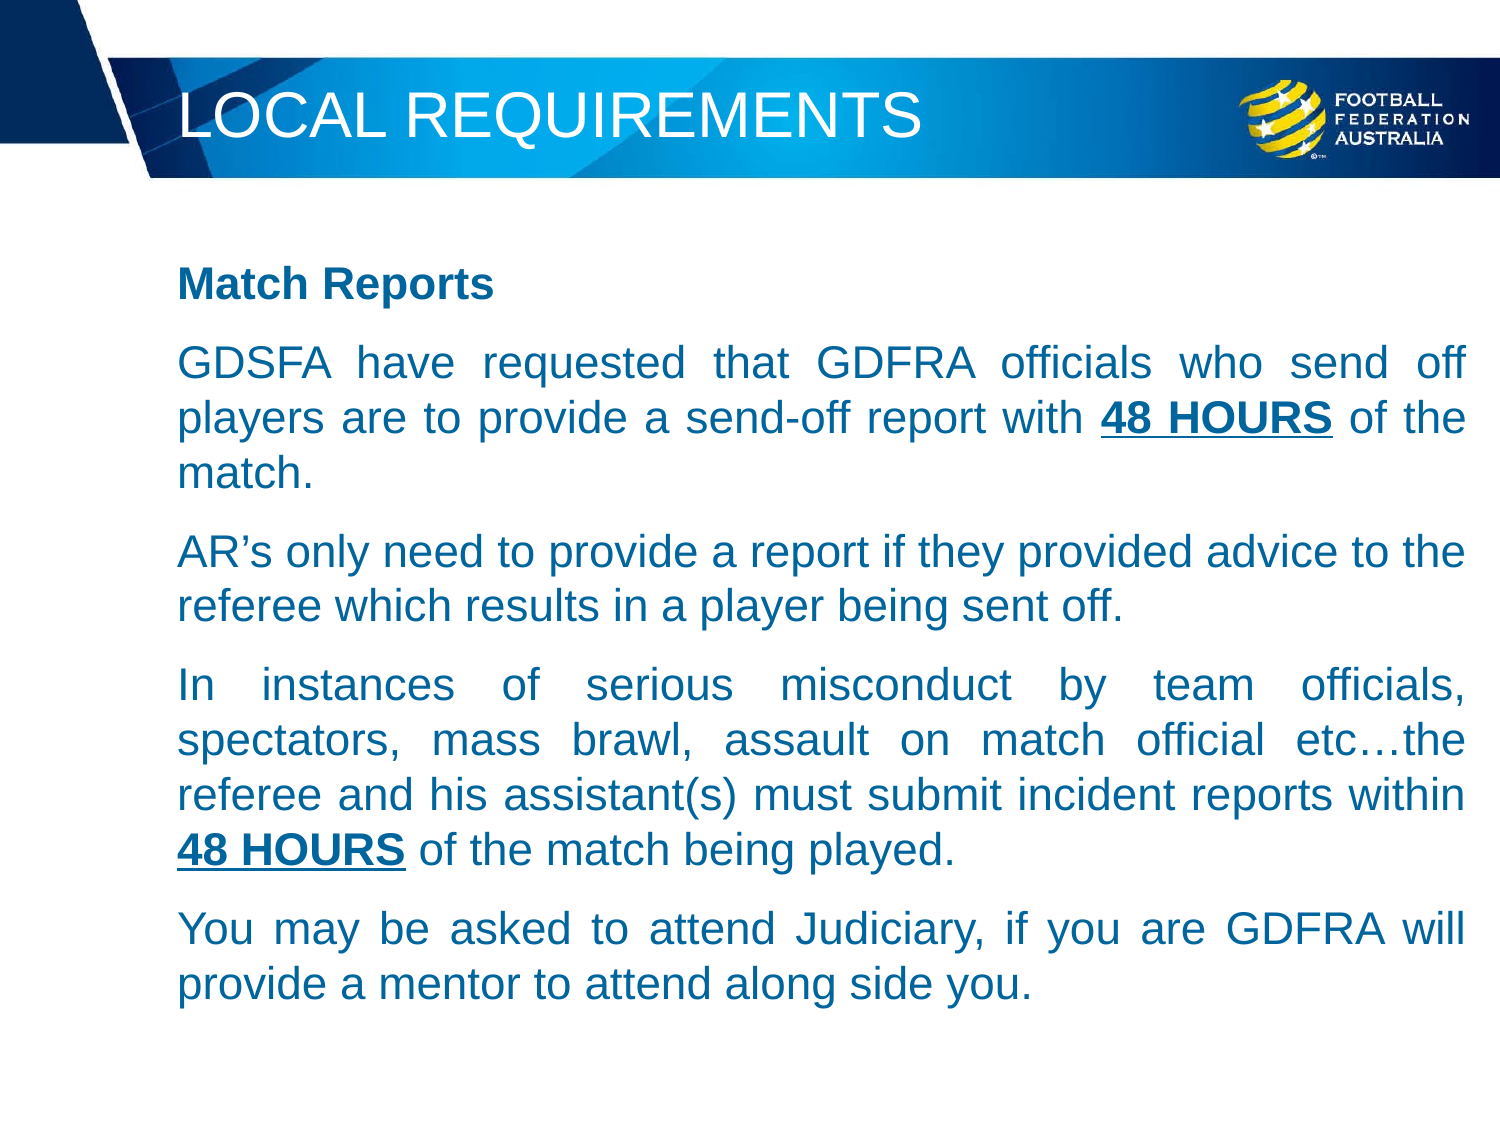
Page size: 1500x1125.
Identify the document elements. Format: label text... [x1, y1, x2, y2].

list Match Reports GDSFA have requested that GDFRA officials who send off players are to provide a send-off report with 48 HOURS of the match. AR’s only need to provide a report if they provided advice to the referee which results in a player being sent off. In instances of serious misconduct by team officials, spectators, mass brawl, assault on match official etc…the referee and his assistant(s) must submit incident reports within 48 HOURS of the match being played. You may be asked to attend Judiciary, if you are GDFRA will provide a mentor to attend along side you. [176, 253, 1468, 1111]
picture [0, 0, 1500, 208]
title LOCAL REQUIREMENTS [176, 74, 1211, 149]
